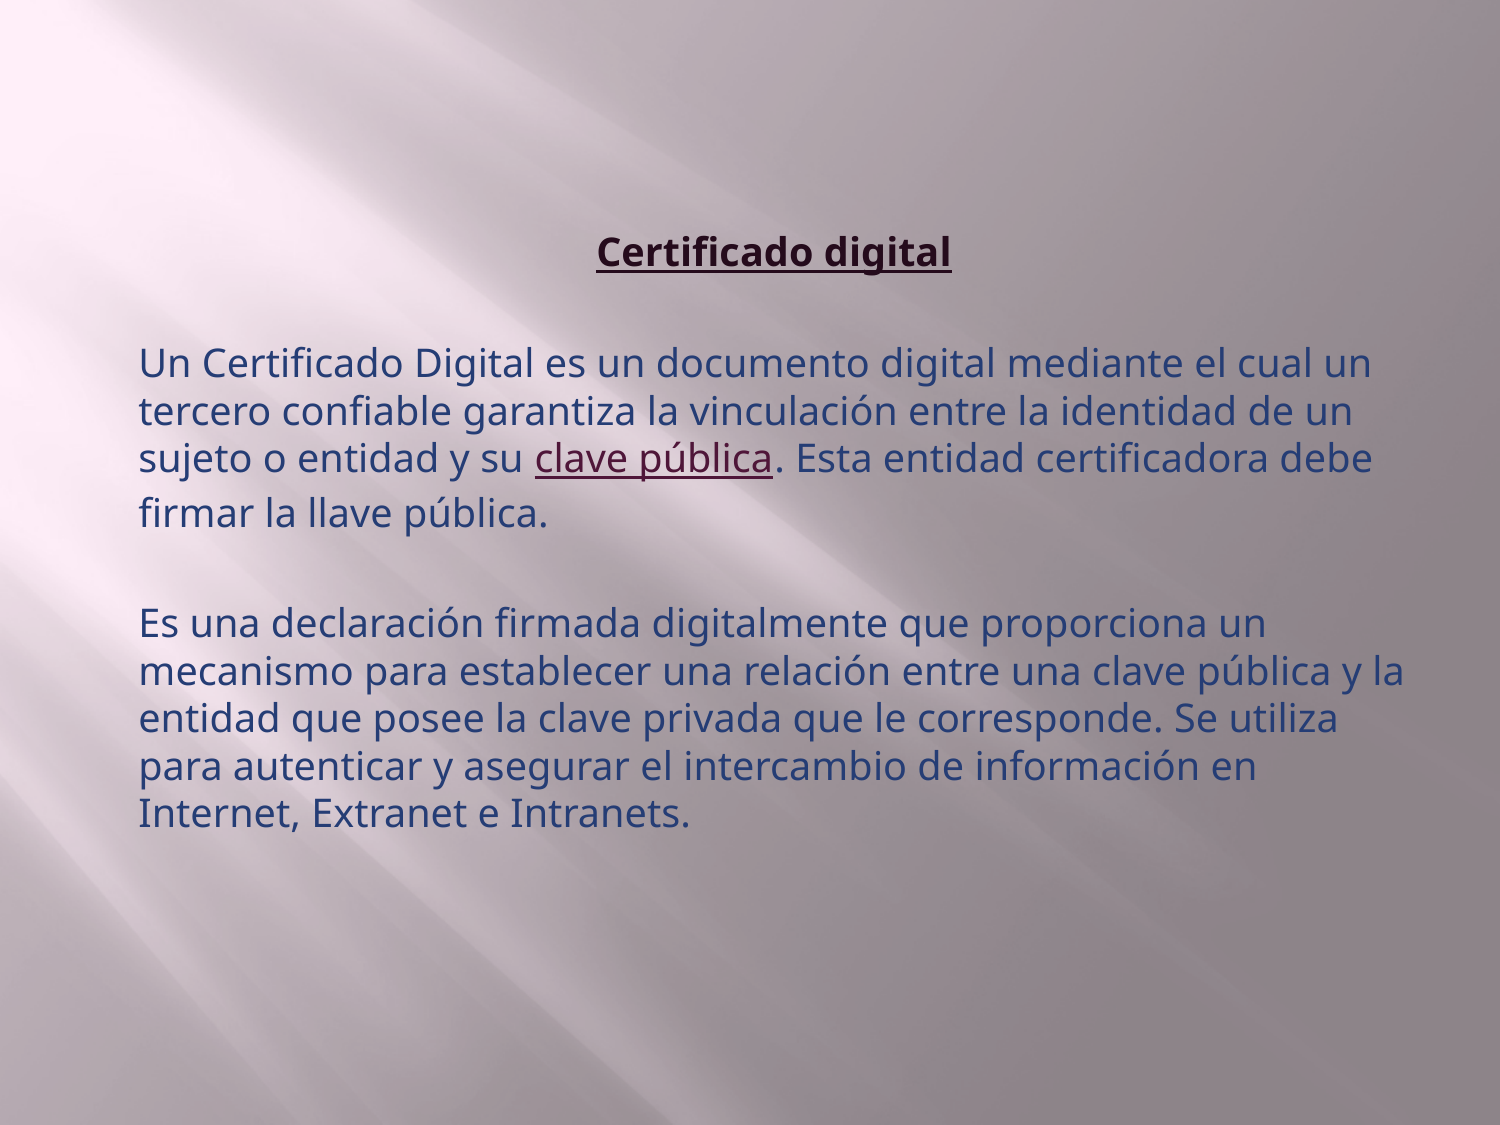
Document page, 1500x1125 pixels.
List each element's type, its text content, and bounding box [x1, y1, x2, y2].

list Certificado digital Un Certificado Digital es un documento digital mediante el cual un tercero confiable garantiza la vinculación entre la identidad de un sujeto o entidad y su clave pública. Esta entidad certificadora debe firmar la llave pública. Es una declaración firmada digitalmente que proporciona un mecanismo para establecer una relación entre una clave pública y la entidad que posee la clave privada que le corresponde. Se utiliza para autenticar y asegurar el intercambio de información en Internet, Extranet e Intranets. [112, 219, 1425, 846]
